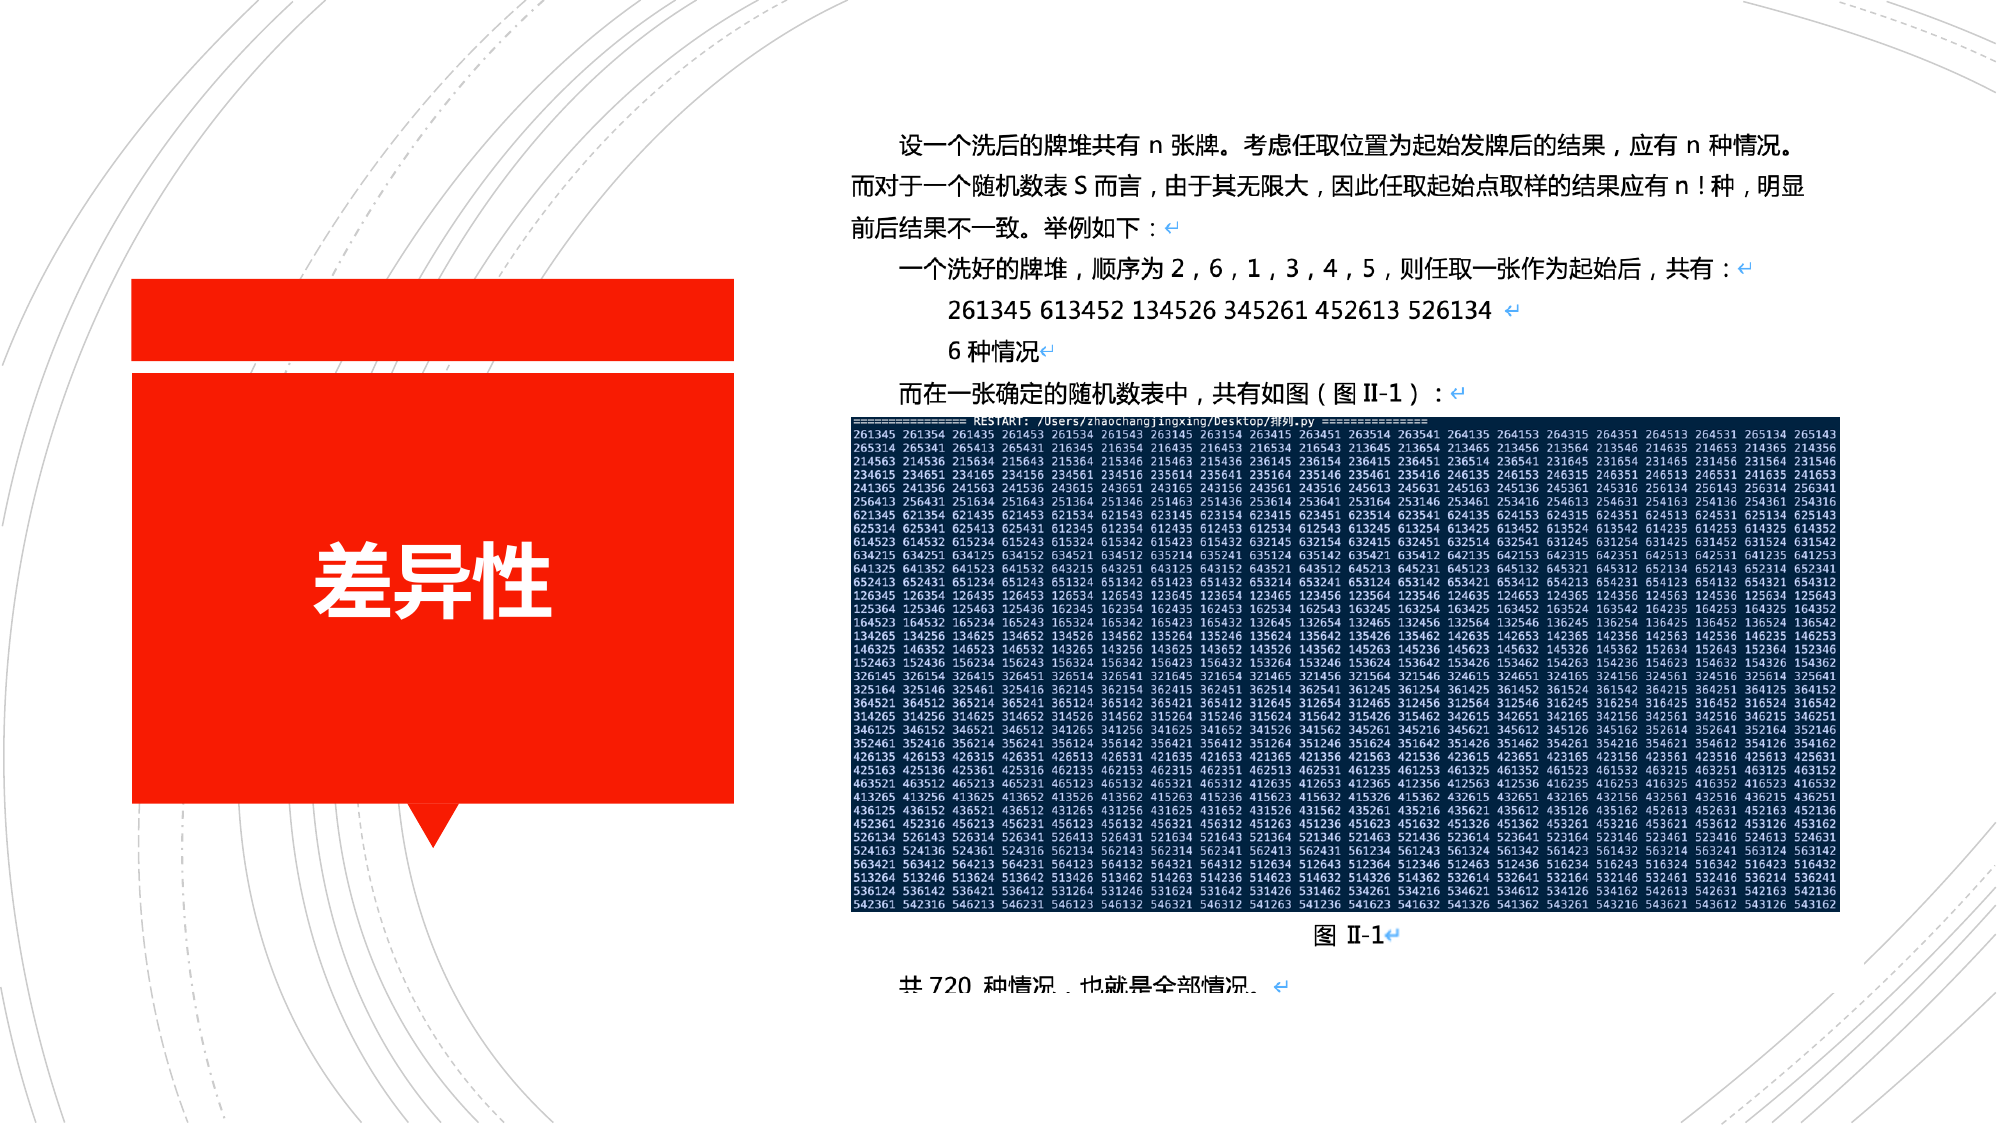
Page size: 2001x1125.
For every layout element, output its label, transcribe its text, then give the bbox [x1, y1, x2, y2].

title 差异性 [145, 385, 720, 789]
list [846, 131, 1864, 993]
